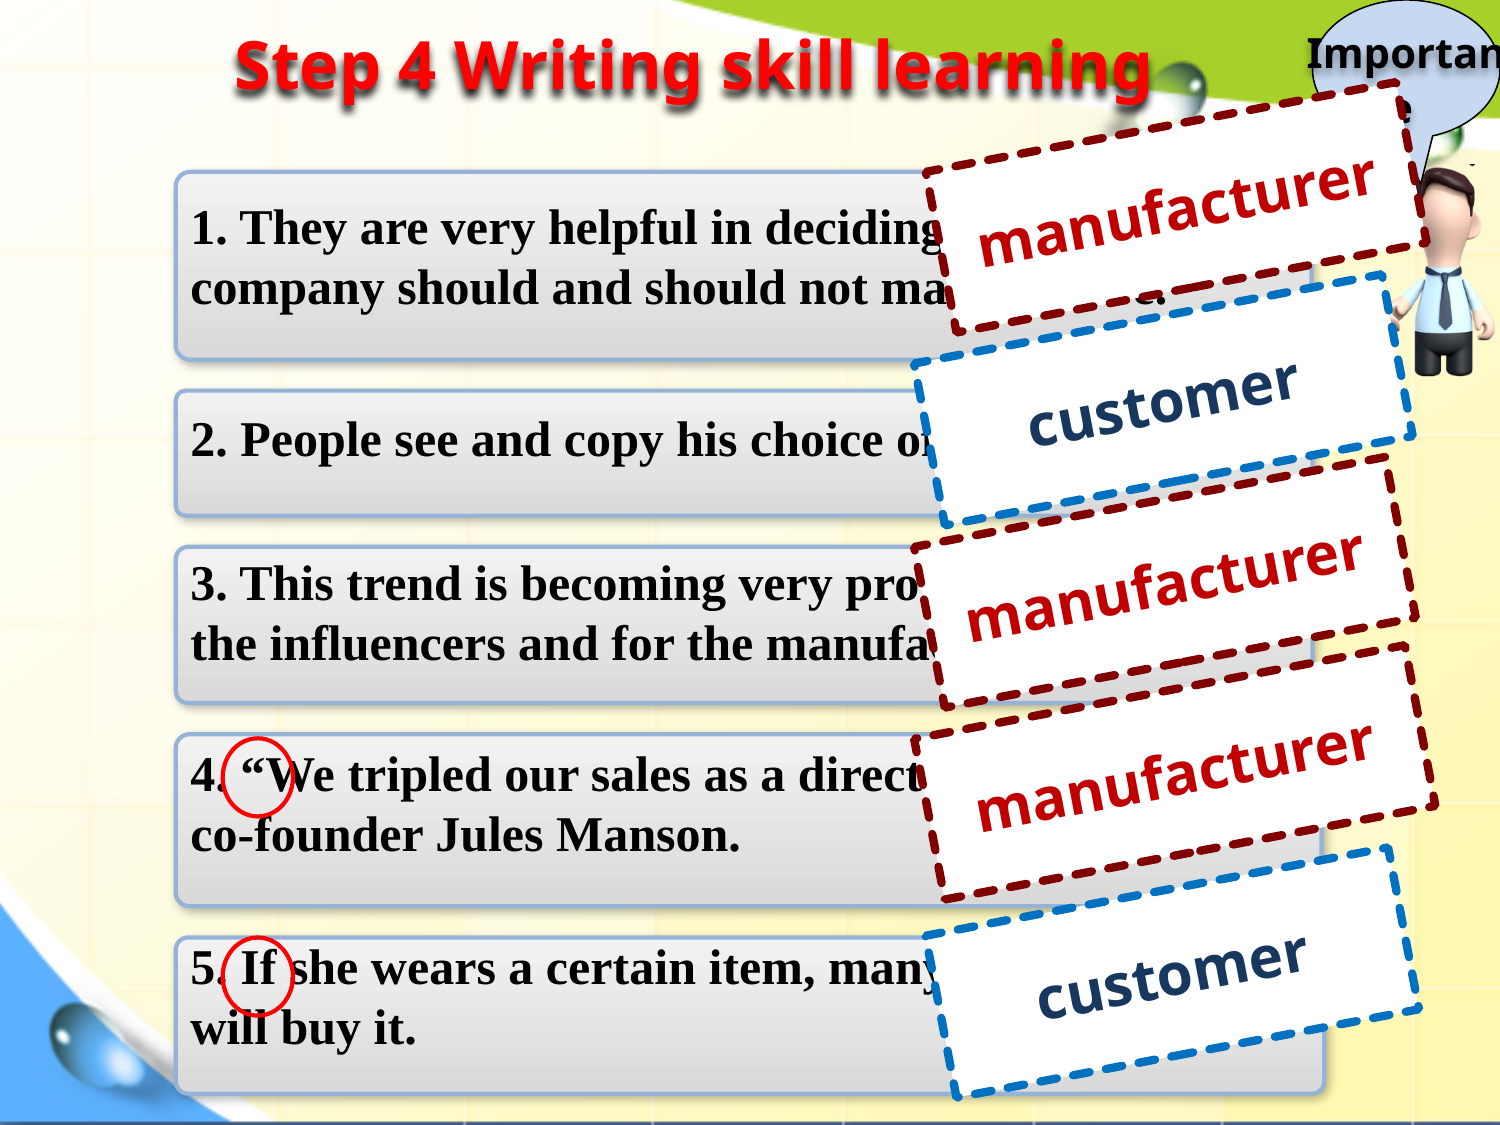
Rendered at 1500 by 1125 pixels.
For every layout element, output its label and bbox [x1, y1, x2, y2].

text_box [175, 927, 1325, 1094]
text_box [175, 390, 1313, 516]
text_box [175, 171, 1337, 361]
text_box [175, 734, 1395, 907]
picture [0, 0, 1500, 1125]
text_box [175, 543, 1313, 704]
text_box [1288, 0, 1500, 383]
